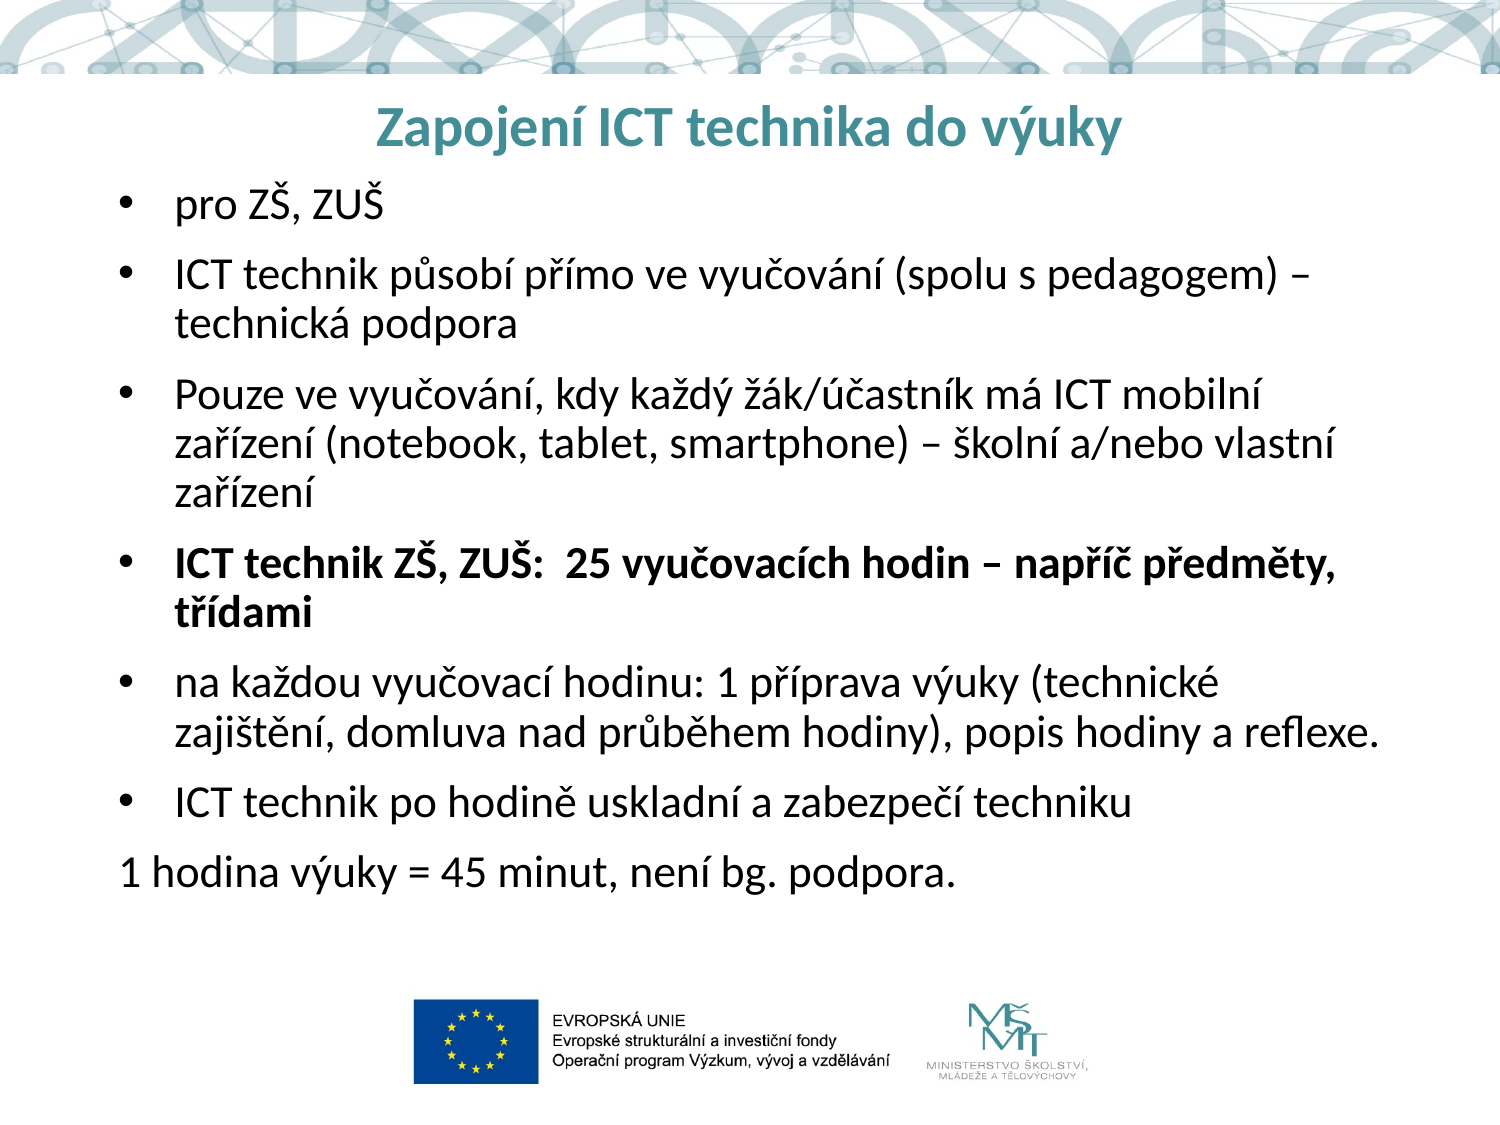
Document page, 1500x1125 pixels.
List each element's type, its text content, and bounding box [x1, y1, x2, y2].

list pro ZŠ, ZUŠ ICT technik působí přímo ve vyučování (spolu s pedagogem) –technická podpora Pouze ve vyučování, kdy každý žák/účastník má ICT mobilní zařízení (notebook, tablet, smartphone) – školní a/nebo vlastní zařízení ICT technik ZŠ, ZUŠ: 25 vyučovacích hodin – napříč předměty, třídami na každou vyučovací hodinu: 1 příprava výuky (technické zajištění, domluva nad průběhem hodiny), popis hodiny a reflexe. ICT technik po hodině uskladní a zabezpečí techniku 1 hodina výuky = 45 minut, není bg. podpora. [103, 172, 1397, 989]
picture [371, 989, 1129, 1125]
picture [0, 0, 1500, 74]
title Zapojení ICT technika do výuky [103, 54, 1397, 172]
